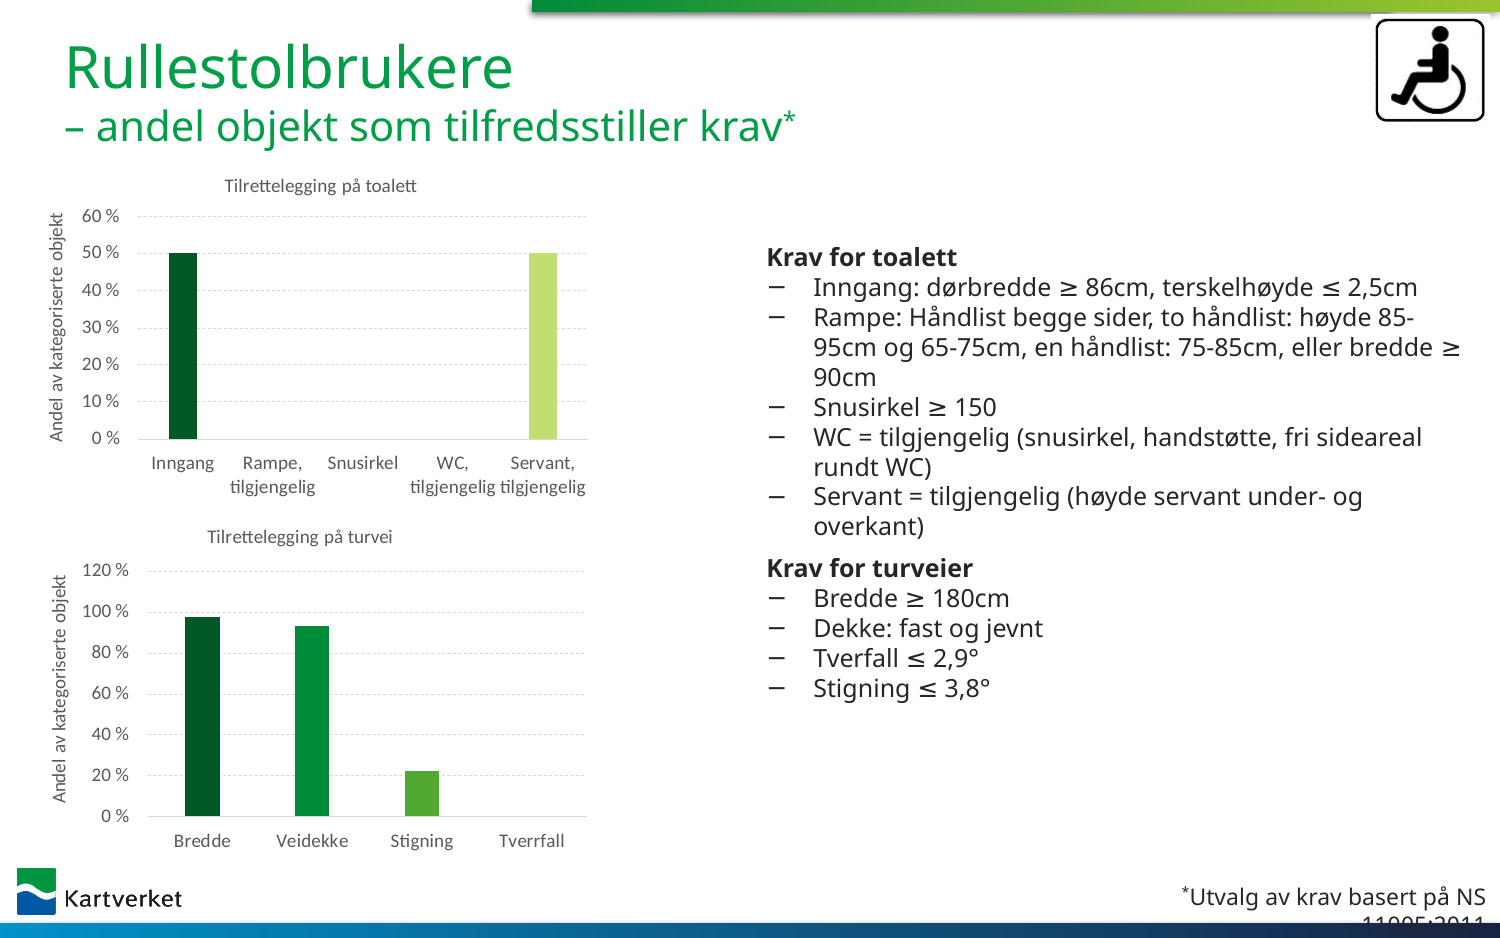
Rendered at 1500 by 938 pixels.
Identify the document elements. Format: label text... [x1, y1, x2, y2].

text_box *Utvalg av krav basert på NS 11005:2011 [1068, 873, 1500, 938]
text_box Krav for turveier Bredde ≥ 180cm Dekke: fast og jevnt Tverfall ≤ 2,9° Stigning ≤ 3,8° [751, 545, 1483, 710]
picture [41, 166, 599, 505]
picture [41, 520, 598, 859]
text_box Rullestolbrukere – andel objekt som tilfredsstiller krav* [49, 14, 1431, 158]
text_box Krav for toalett Inngang: dørbredde ≥ 86cm, terskelhøyde ≤ 2,5cm Rampe: Håndlist begge sider, to håndlist: høyde 85-95cm og 65-75cm, en håndlist: 75-85cm, eller bredde ≥ 90cm Snusirkel ≥ 150 WC = tilgjengelig (snusirkel, handstøtte, fri sideareal rundt WC) Servant = tilgjengelig (høyde servant under- og overkant) [751, 234, 1483, 545]
picture [1371, 13, 1491, 127]
